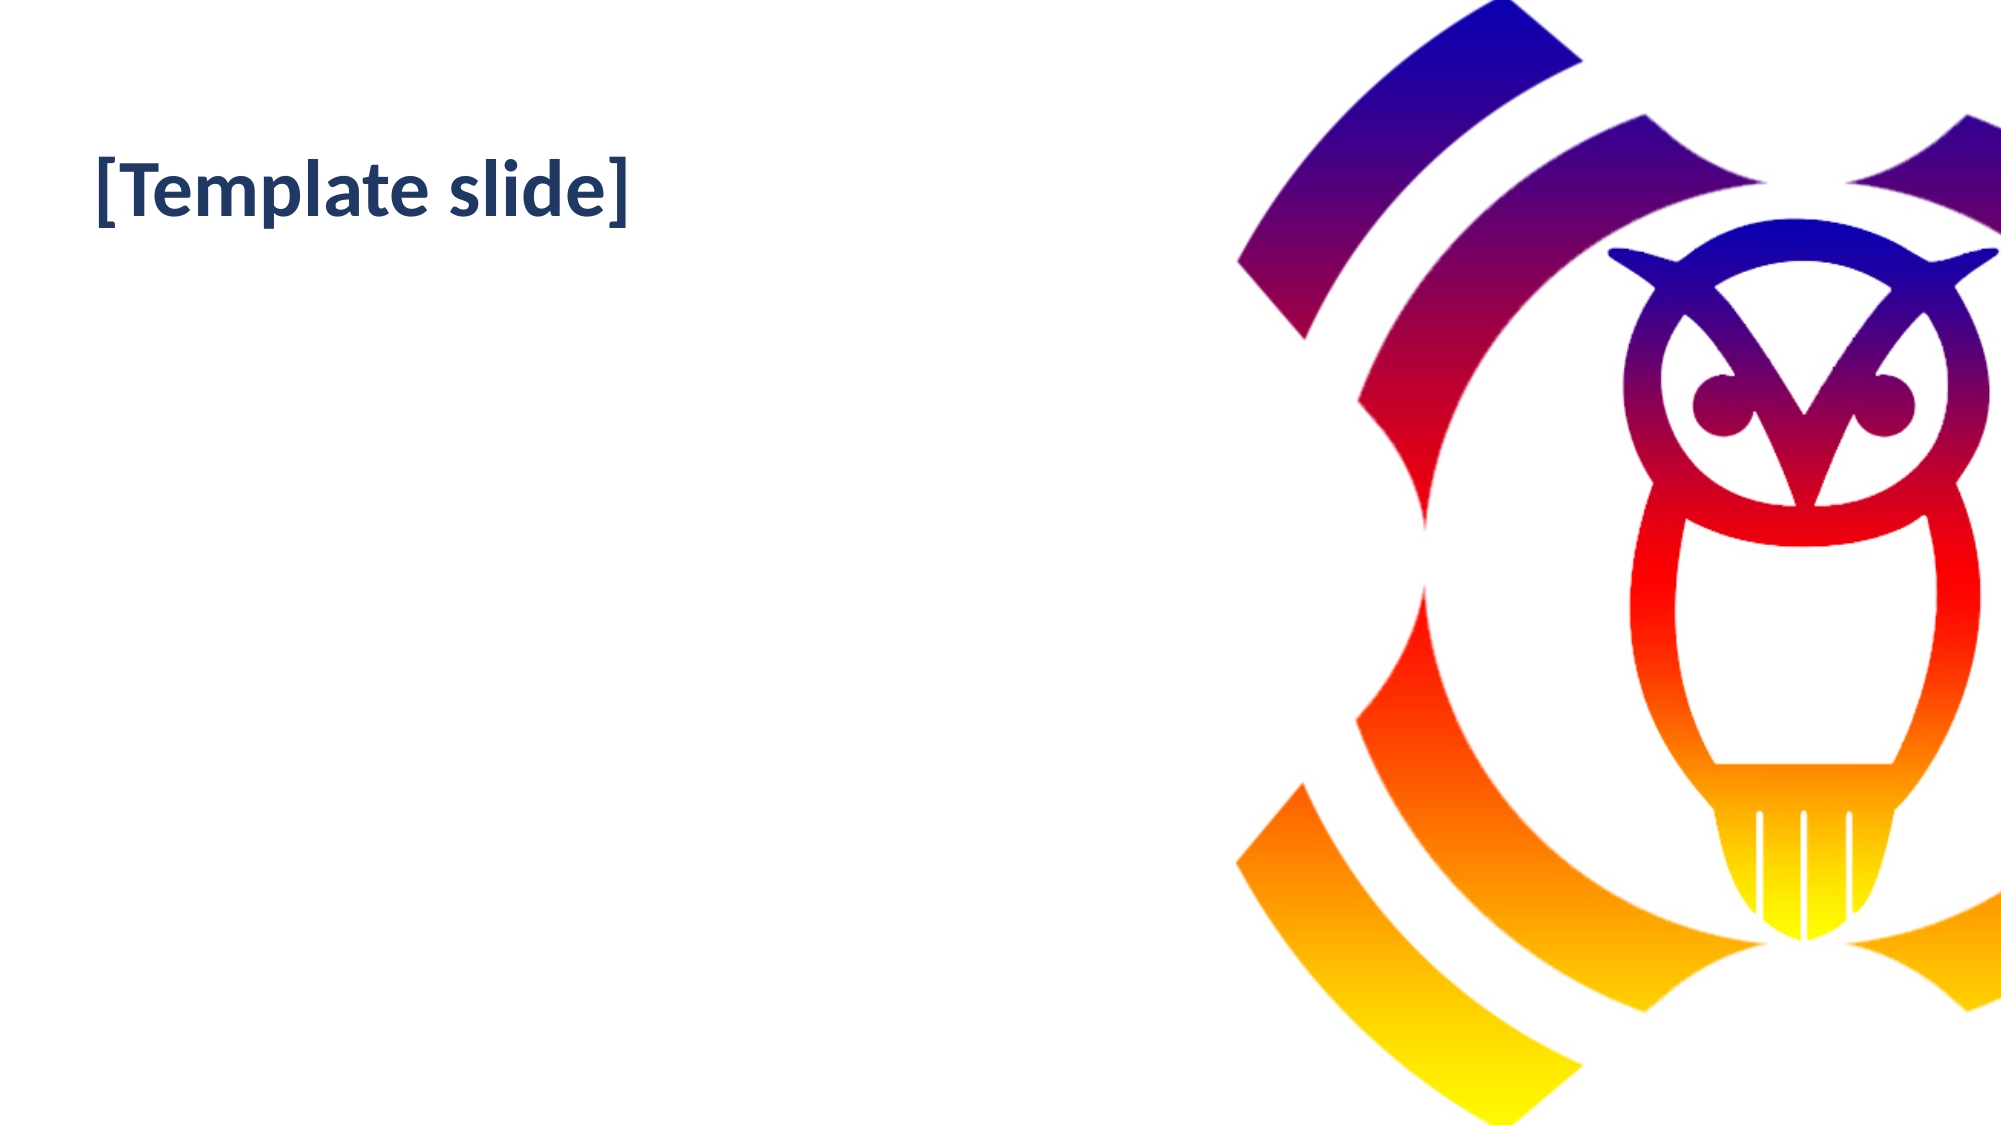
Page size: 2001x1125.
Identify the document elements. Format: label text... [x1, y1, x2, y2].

picture [1023, 0, 2001, 1125]
text_box [Template slide] [78, 138, 1023, 935]
